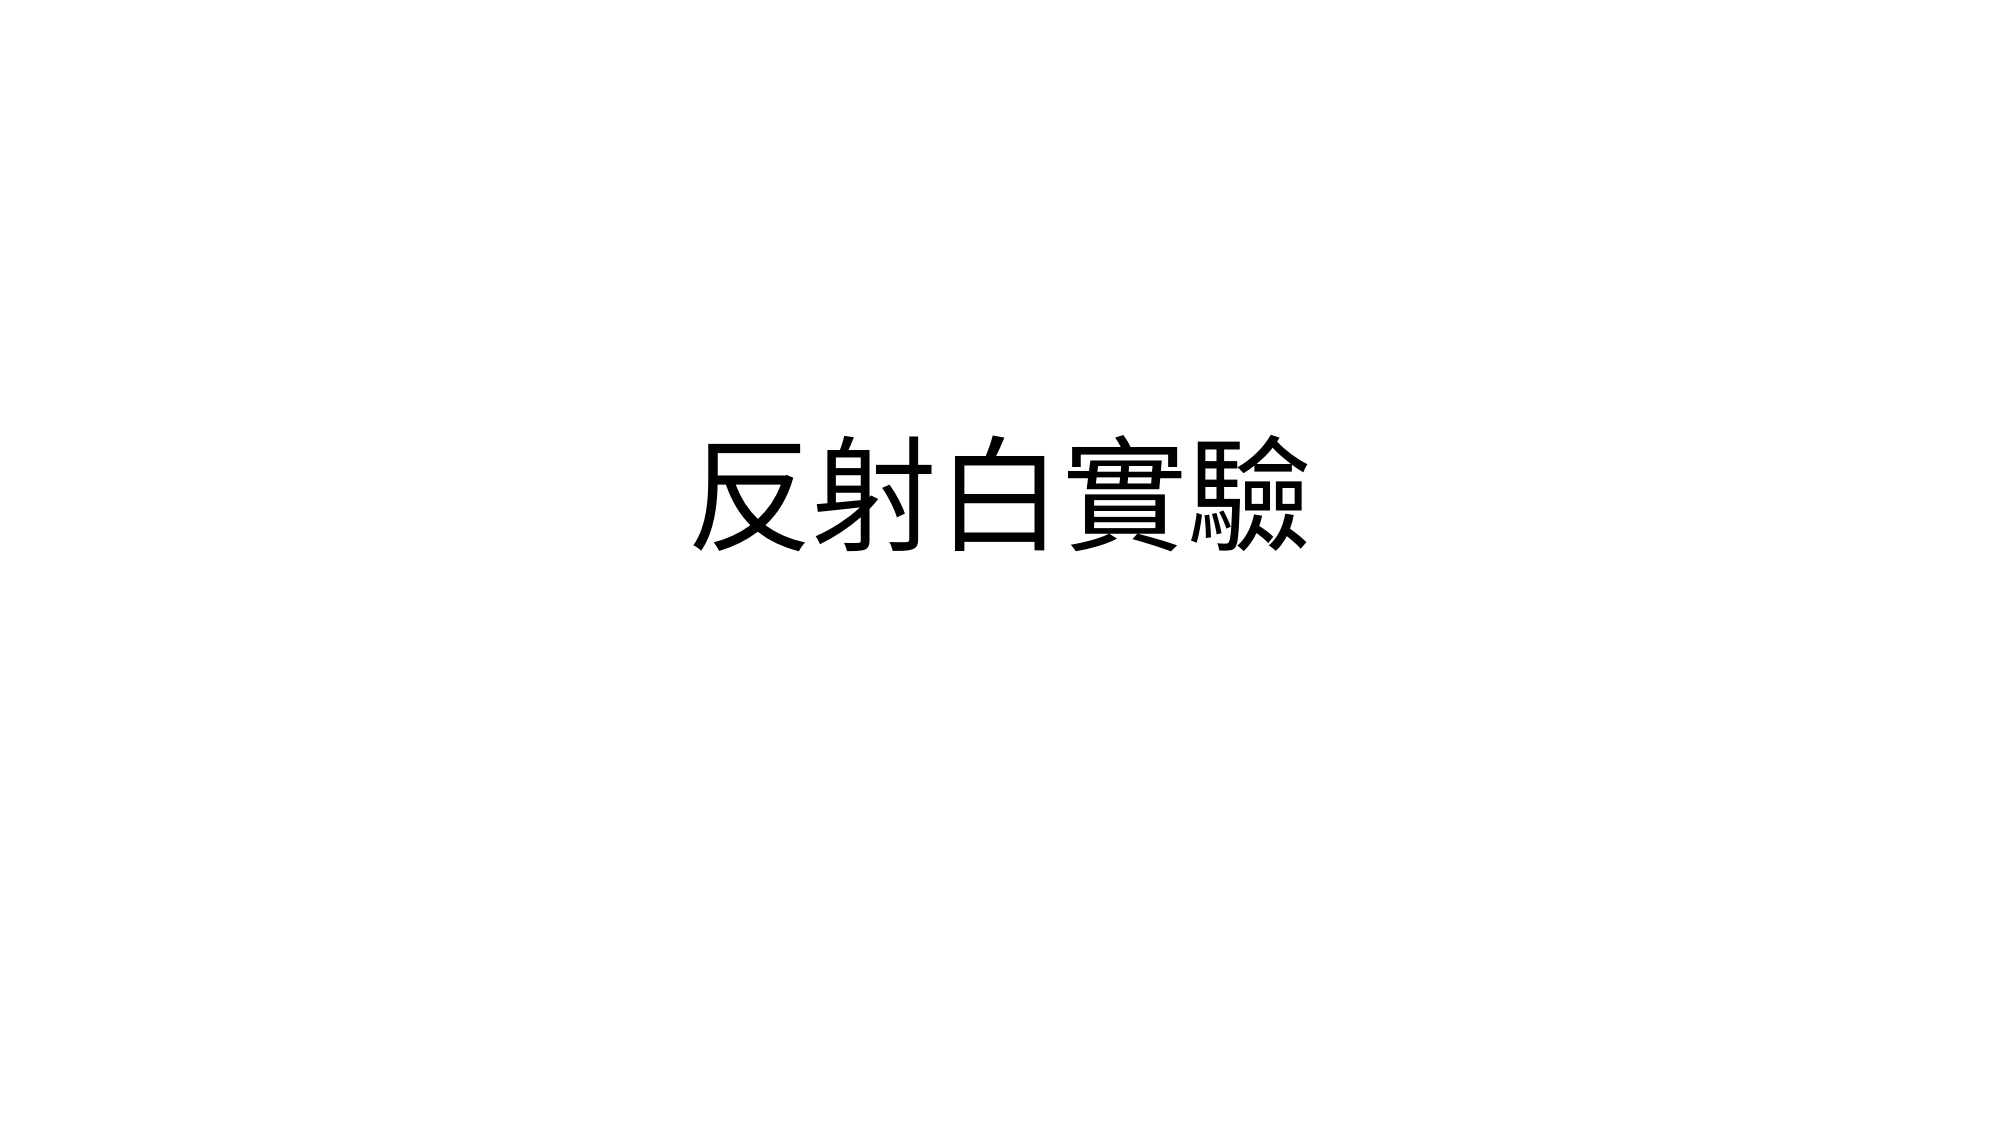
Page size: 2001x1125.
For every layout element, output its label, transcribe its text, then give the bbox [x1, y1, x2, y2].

title 反射白實驗 [249, 184, 1750, 576]
